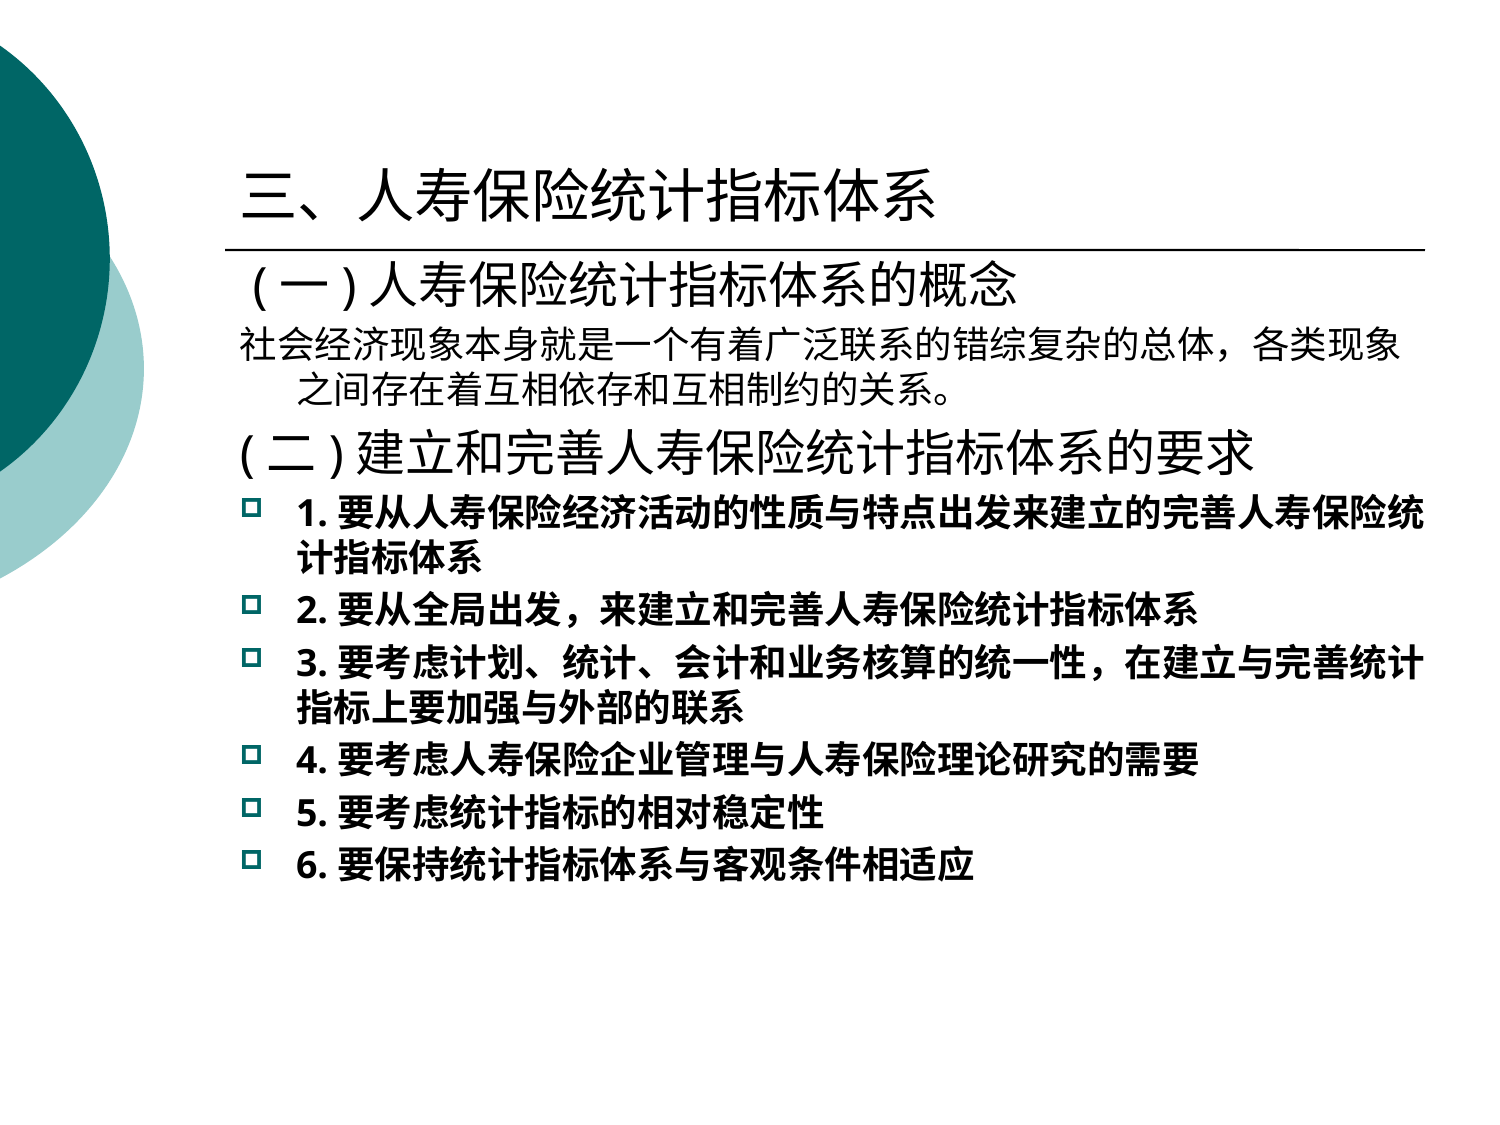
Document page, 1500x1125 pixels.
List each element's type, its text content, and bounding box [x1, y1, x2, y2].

list (一)人寿保险统计指标体系的概念 社会经济现象本身就是一个有着广泛联系的错综复杂的总体，各类现象之间存在着互相依存和互相制约的关系。 (二)建立和完善人寿保险统计指标体系的要求 1.要从人寿保险经济活动的性质与特点出发来建立的完善人寿保险统计指标体系 2.要从全局出发，来建立和完善人寿保险统计指标体系 3.要考虑计划、统计、会计和业务核算的统一性，在建立与完善统计指标上要加强与外部的联系 4.要考虑人寿保险企业管理与人寿保险理论研究的需要 5.要考虑统计指标的相对稳定性 6.要保持统计指标体系与客观条件相适应 [224, 245, 1454, 922]
title 三、人寿保险统计指标体系 [224, 49, 1425, 238]
